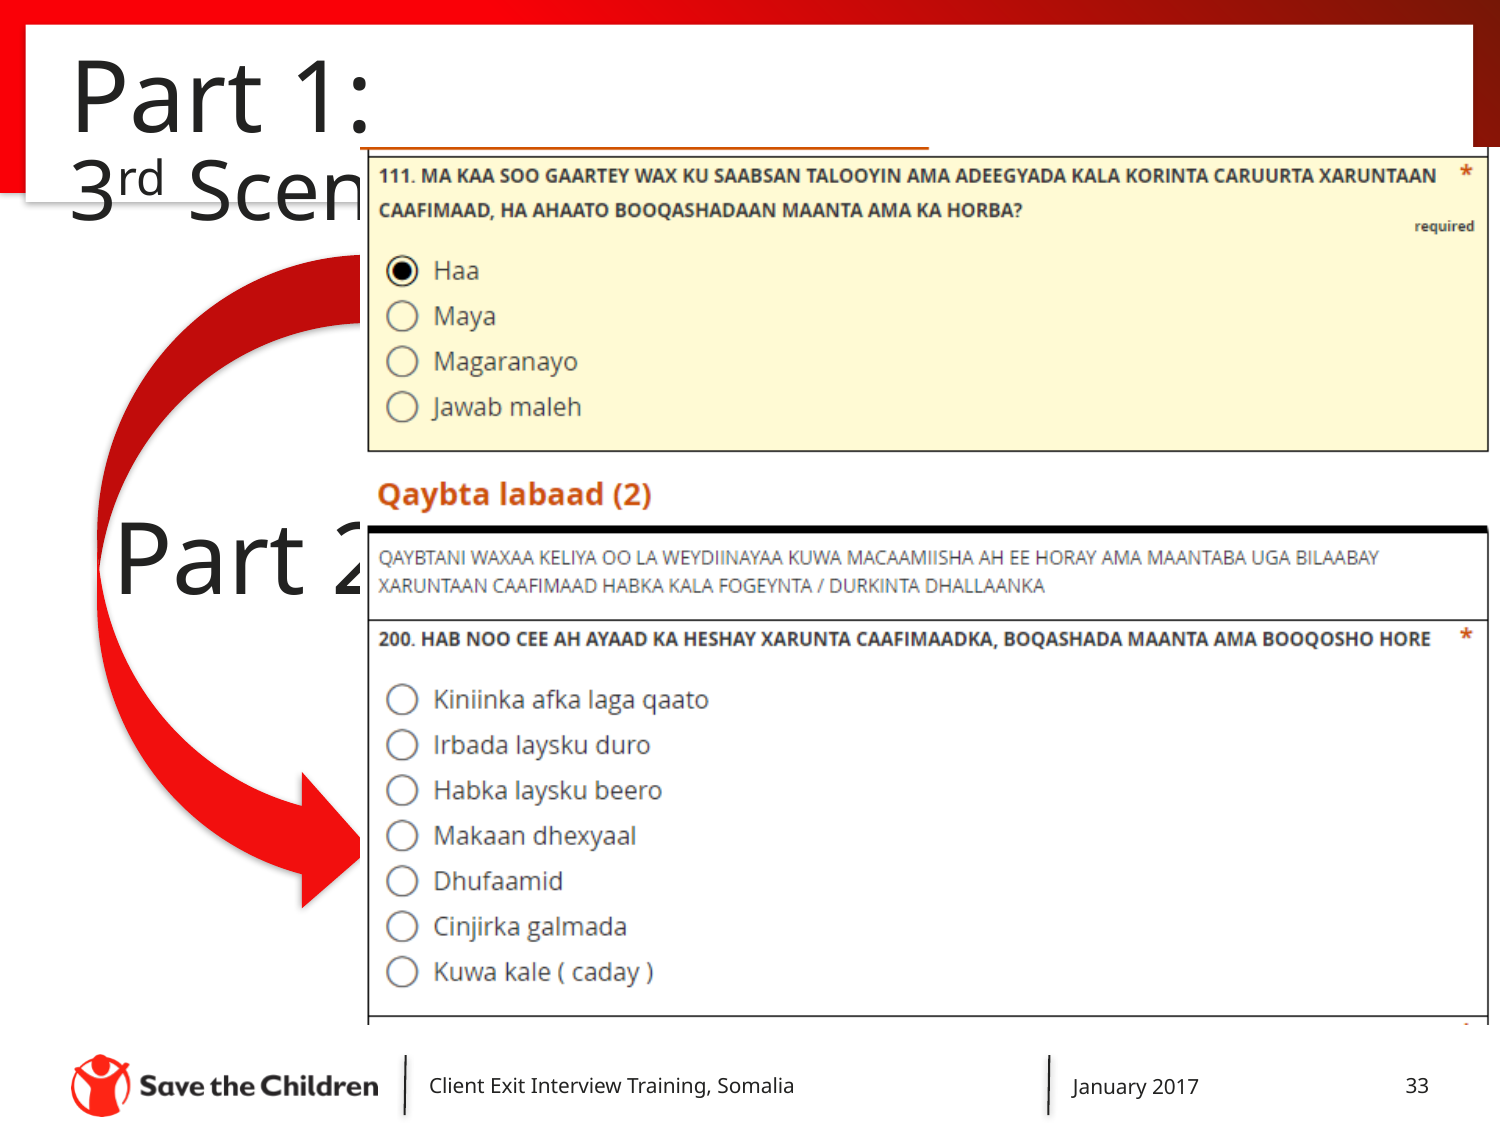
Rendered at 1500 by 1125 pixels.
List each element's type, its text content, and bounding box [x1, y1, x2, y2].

text_box [128, 735, 355, 910]
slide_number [1057, 1056, 1317, 1117]
title Part 1: 3rd Scenario [69, 50, 1429, 273]
picture [360, 147, 1500, 1025]
picture [71, 1054, 378, 1117]
text_box Part 2! [112, 513, 355, 735]
text_box [96, 254, 355, 697]
slide_number 33 [1317, 1056, 1445, 1117]
footer Client Exit Interview Training, Somalia [414, 1056, 1042, 1117]
